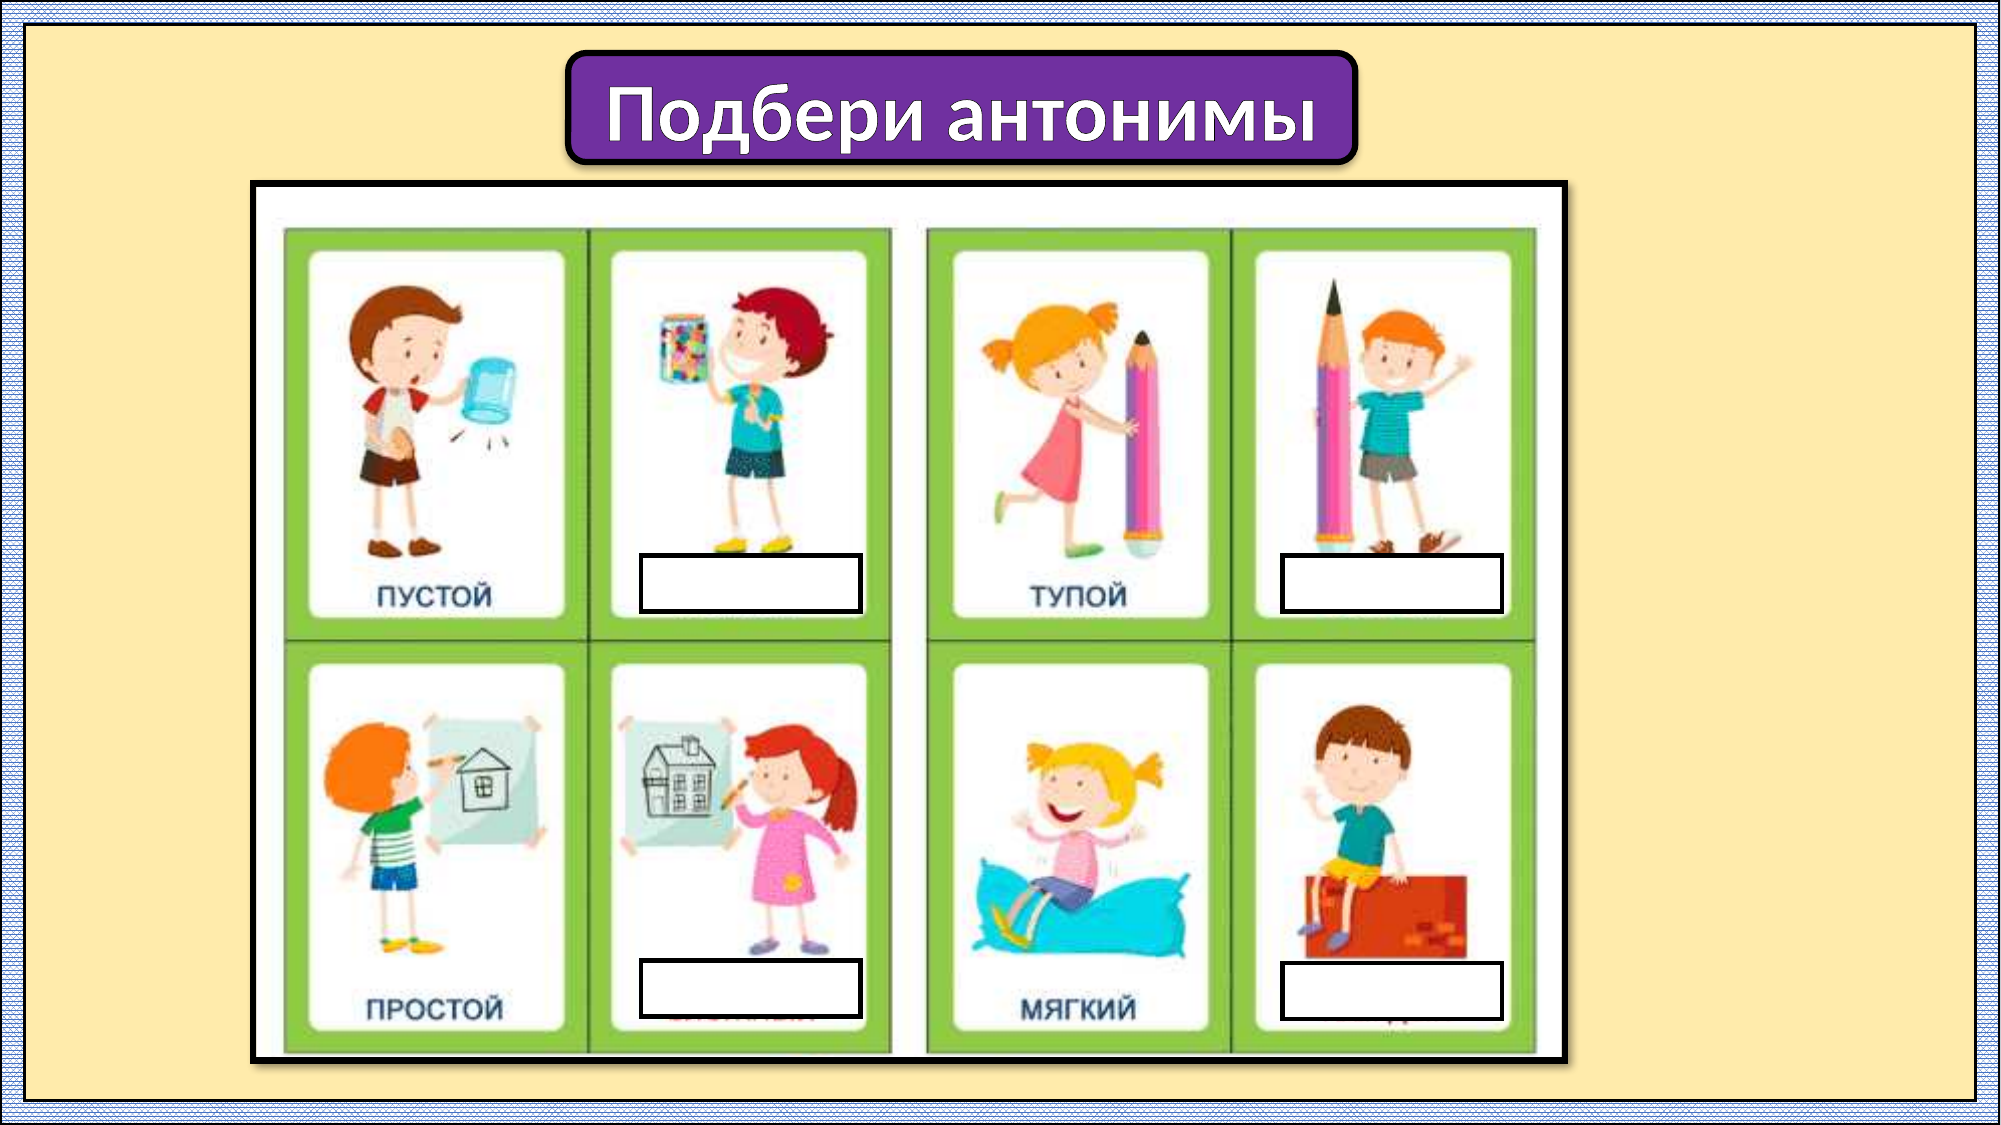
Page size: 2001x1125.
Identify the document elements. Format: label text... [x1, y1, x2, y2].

picture [256, 186, 1562, 1058]
text_box Подбери антонимы [567, 51, 1357, 164]
